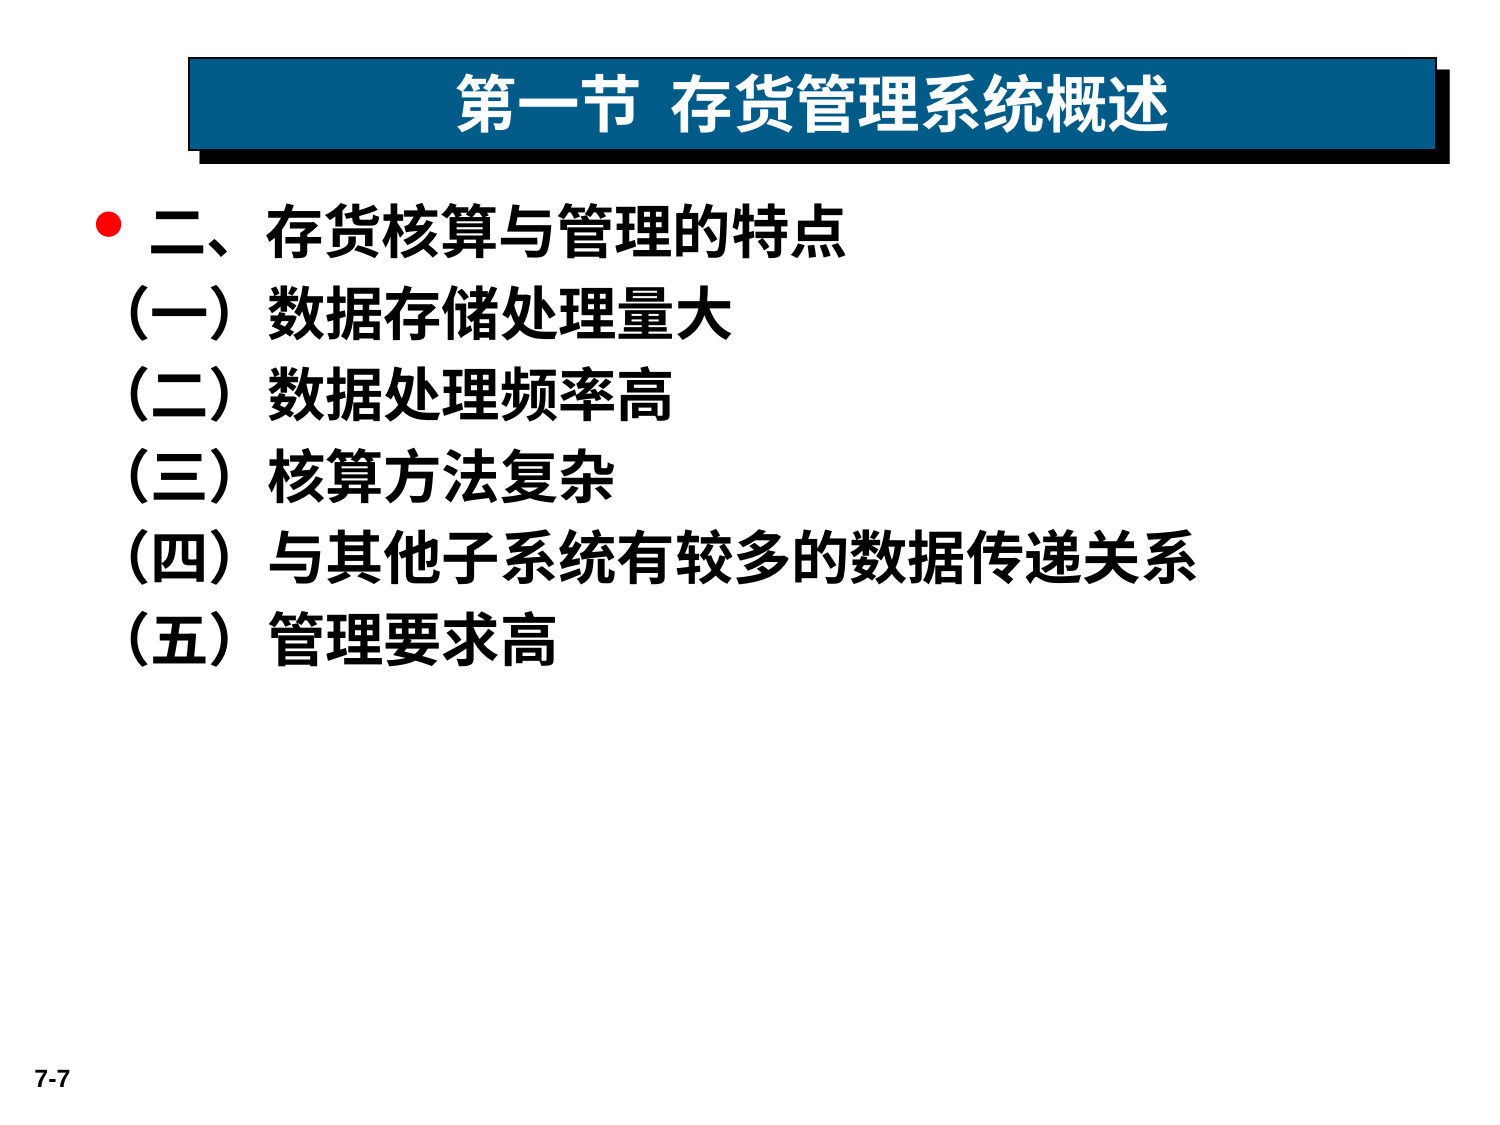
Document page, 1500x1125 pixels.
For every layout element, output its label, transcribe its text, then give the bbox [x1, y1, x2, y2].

list 二、存货核算与管理的特点 （一）数据存储处理量大 （二）数据处理频率高 （三）核算方法复杂 （四）与其他子系统有较多的数据传递关系 （五）管理要求高 [62, 187, 1438, 976]
title 第一节 存货管理系统概述 [188, 57, 1437, 151]
